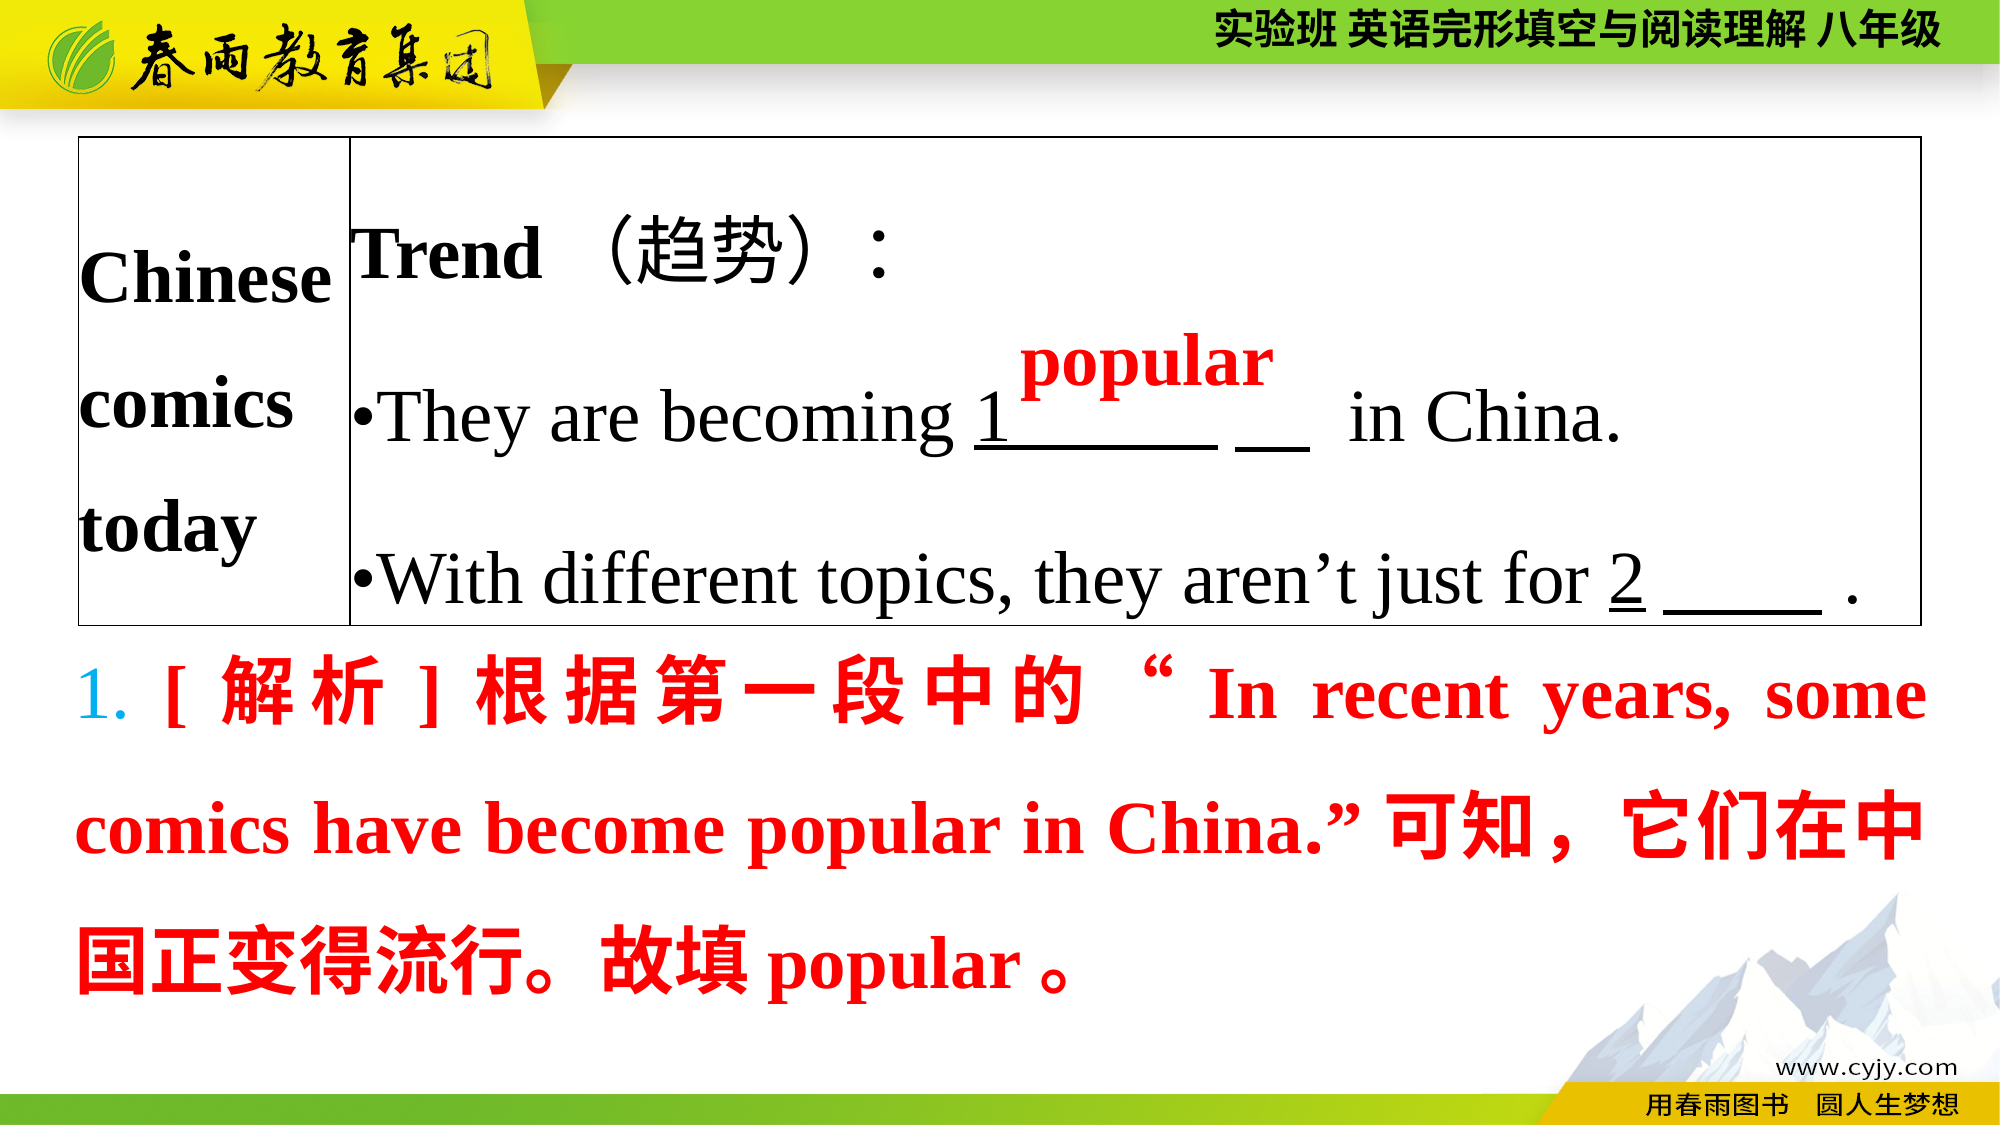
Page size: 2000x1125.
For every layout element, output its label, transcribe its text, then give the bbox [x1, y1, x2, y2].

list 1. [解析]根据第一段中的“In recent years, some comics have become popular in China.”可知，它们在中国正变得流行。故填popular。 [59, 590, 1944, 1015]
table_header Chinese comics today [79, 138, 349, 590]
table_header Trend（趋势）： •They are becoming 1 in China. •With different topics, they aren’t just for 2 . [351, 138, 1920, 590]
picture [0, 0, 2000, 1125]
text_box popular [1005, 303, 1290, 409]
